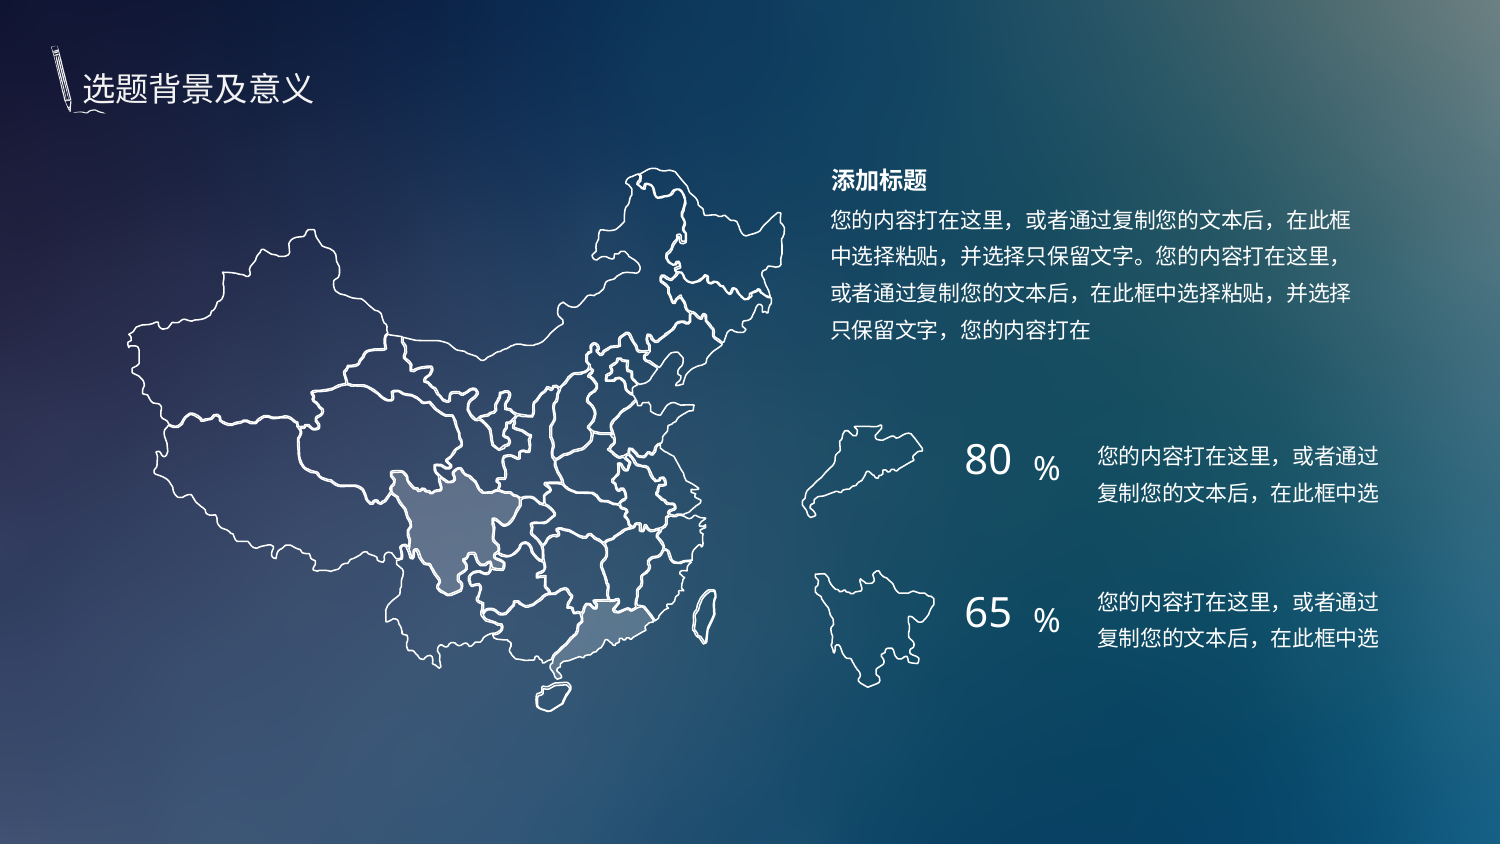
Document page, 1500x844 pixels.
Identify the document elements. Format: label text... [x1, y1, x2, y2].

text_box 您的内容打在这里，或者通过复制您的文本后，在此框中选 [1082, 424, 1412, 513]
text_box [815, 570, 934, 688]
text_box 选题背景及意义 [67, 60, 357, 116]
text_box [815, 138, 1380, 353]
text_box [802, 425, 923, 518]
picture [0, 0, 1500, 844]
text_box 您的内容打在这里，或者通过复制您的文本后，在此框中选 [1082, 570, 1412, 659]
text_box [948, 425, 1078, 496]
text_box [948, 578, 1078, 648]
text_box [127, 168, 785, 712]
